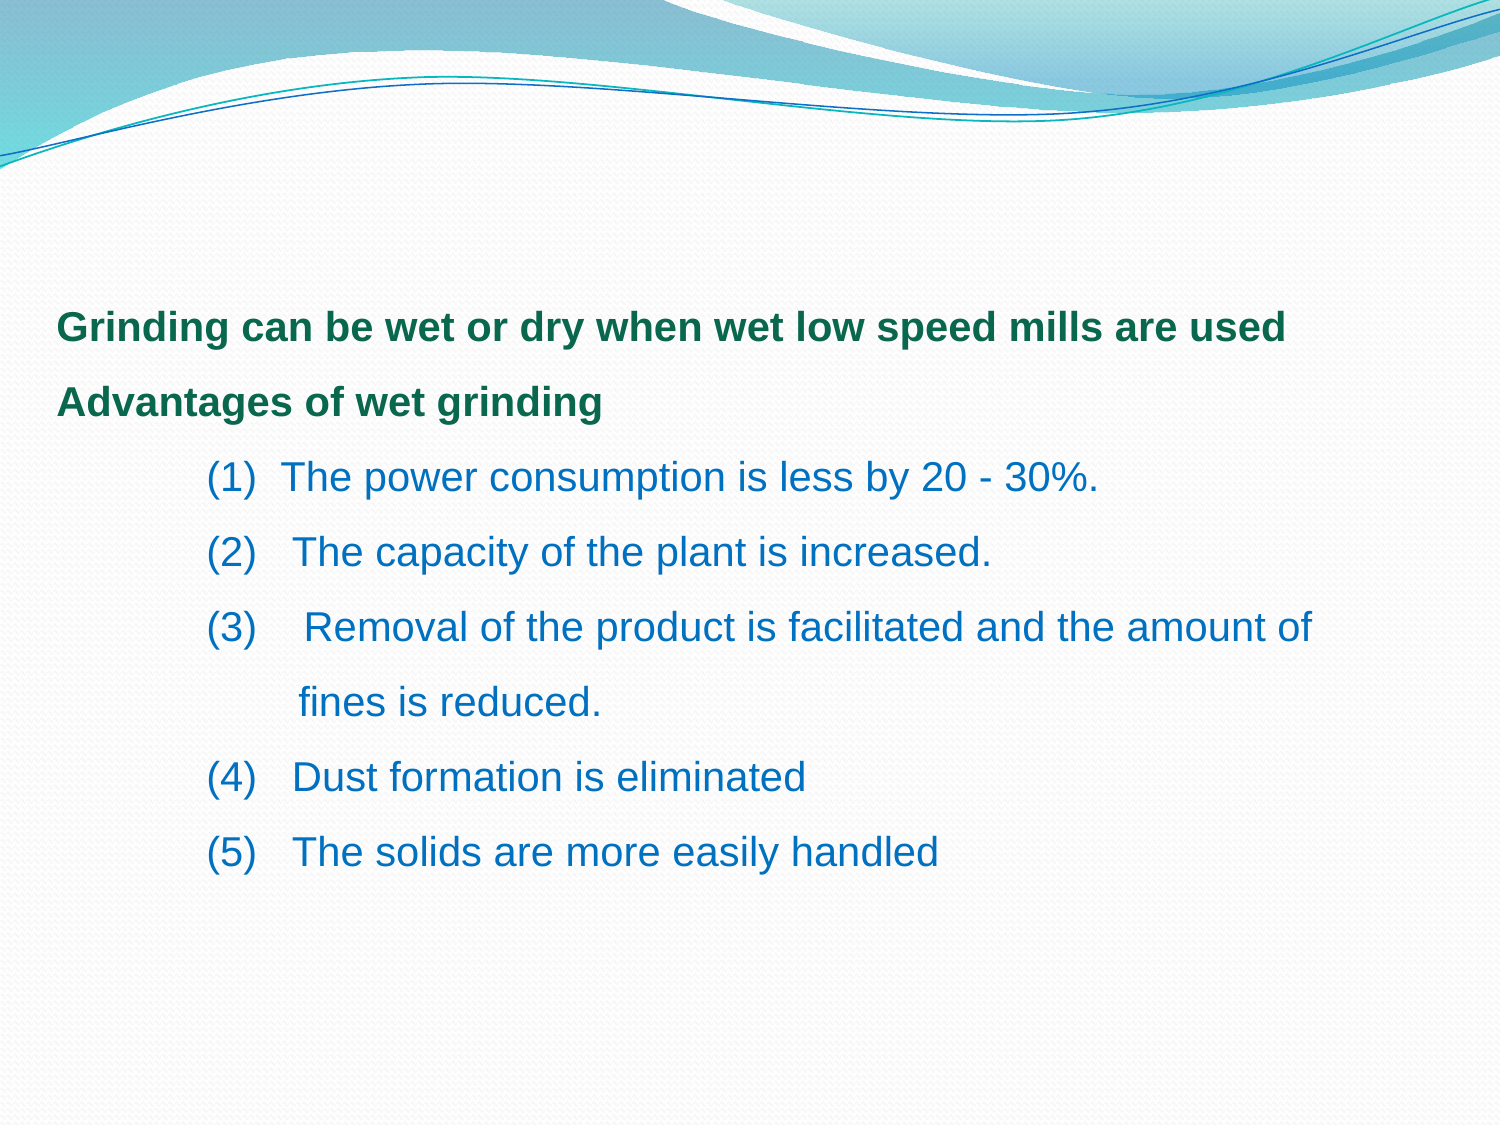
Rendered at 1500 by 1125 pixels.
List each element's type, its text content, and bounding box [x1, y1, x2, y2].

text_box Grinding can be wet or dry when wet low speed mills are used Advantages of wet grinding The power consumption is less by 20 - 30%. The capacity of the plant is increased. Removal of the product is facilitated and the amount of fines is reduced. Dust formation is eliminated The solids are more easily handled [41, 266, 1412, 882]
